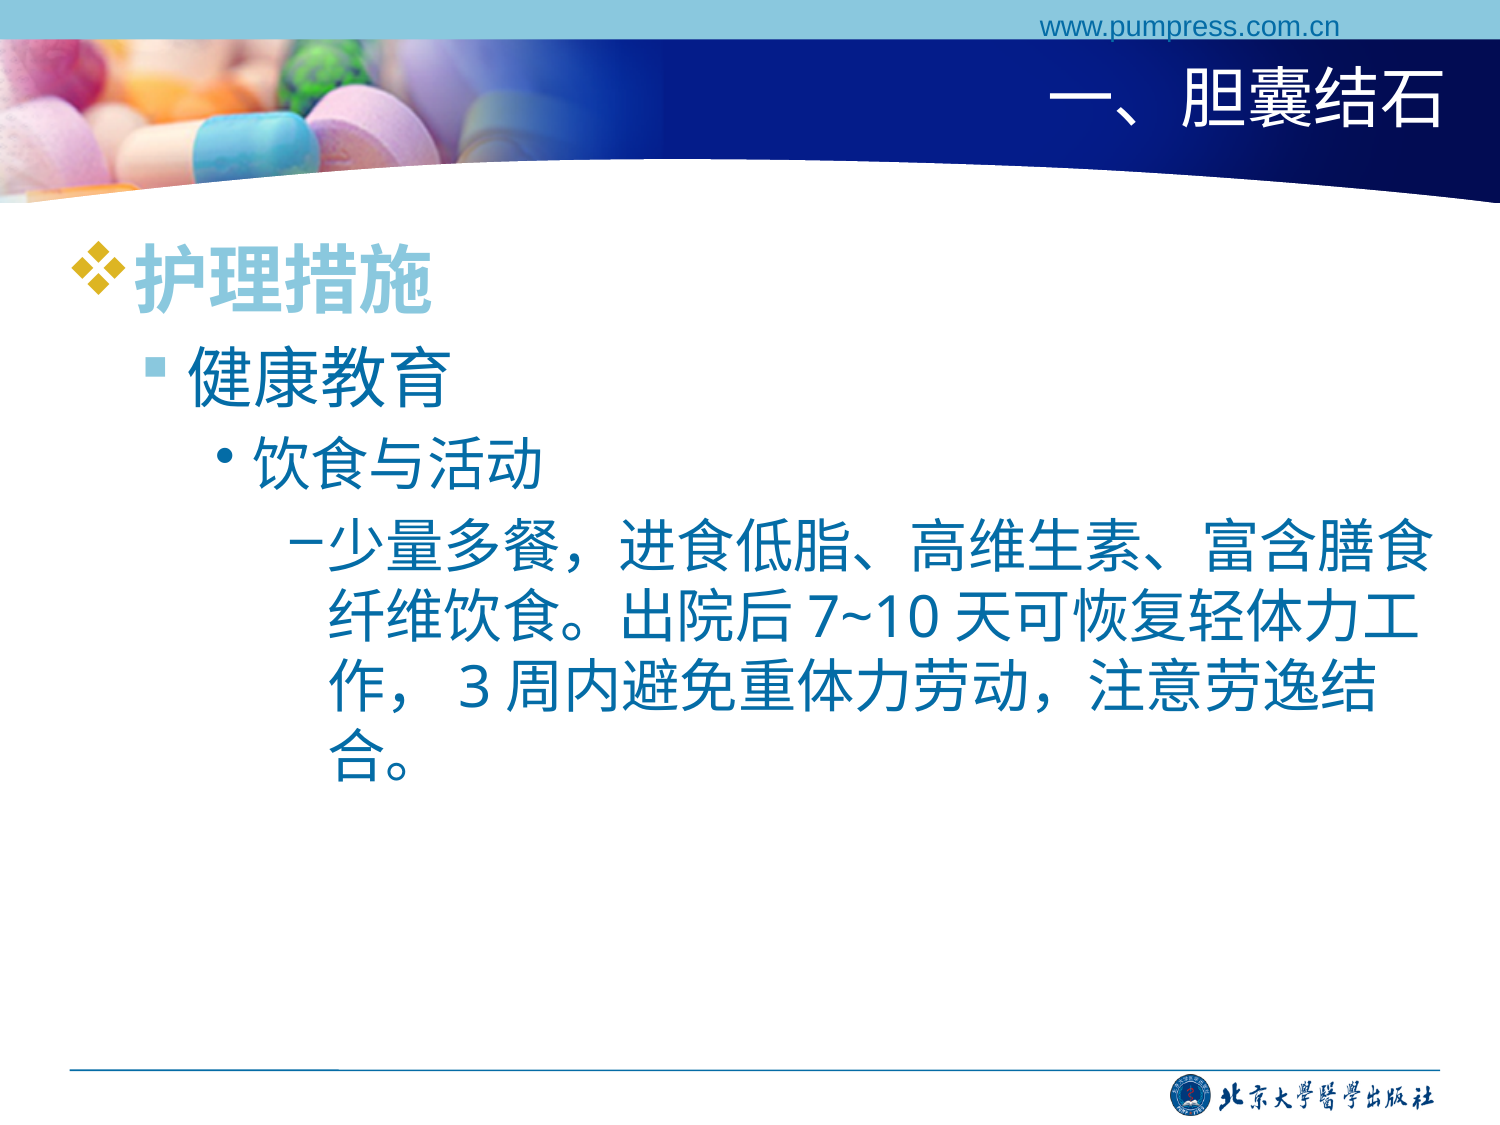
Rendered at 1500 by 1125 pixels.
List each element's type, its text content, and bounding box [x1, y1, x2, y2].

list 护理措施 健康教育 饮食与活动 少量多餐，进食低脂、高维生素、富含膳食纤维饮食。出院后7~10天可恢复轻体力工作，3周内避免重体力劳动，注意劳逸结合。 [49, 224, 1463, 1026]
slide_number www.pumpress.com.cn [1025, 0, 1463, 38]
picture [0, 40, 1500, 203]
title 一、胆囊结石 [137, 49, 1463, 143]
picture [1170, 1074, 1436, 1118]
